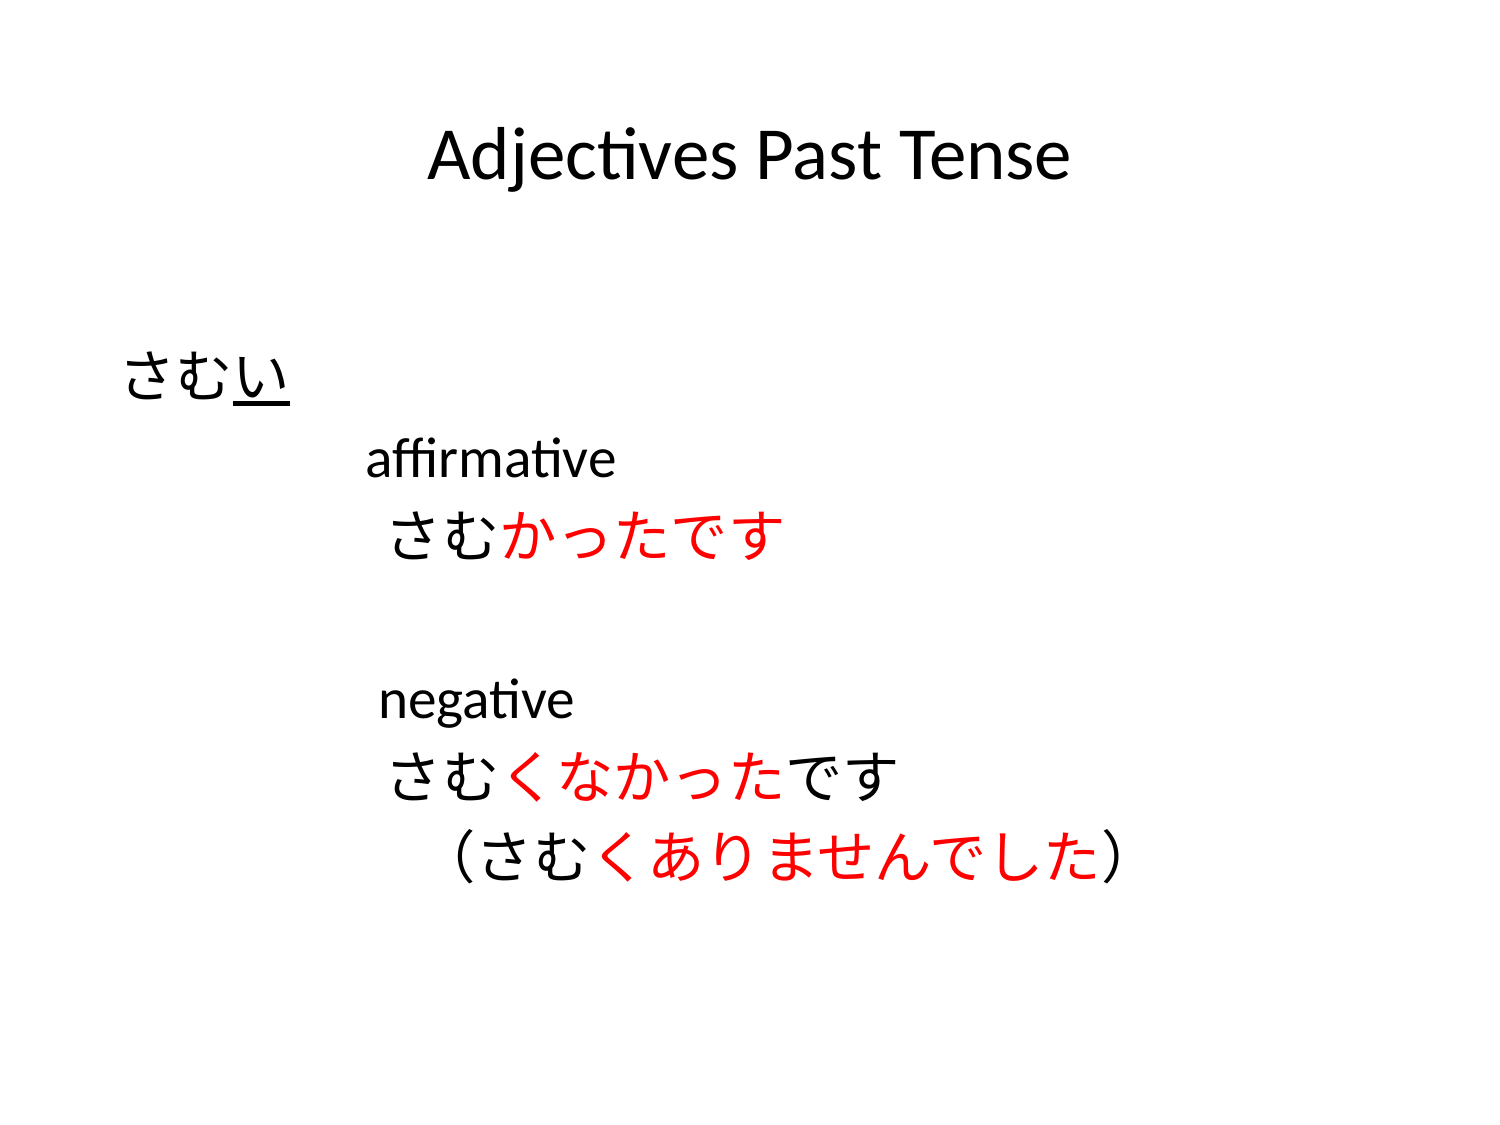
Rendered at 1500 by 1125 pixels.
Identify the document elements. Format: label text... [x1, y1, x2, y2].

title Adjectives Past Tense [103, 75, 1397, 225]
list さむい affirmative さむかったです negative さむくなかったです （さむくありませんでした） [103, 252, 1397, 901]
